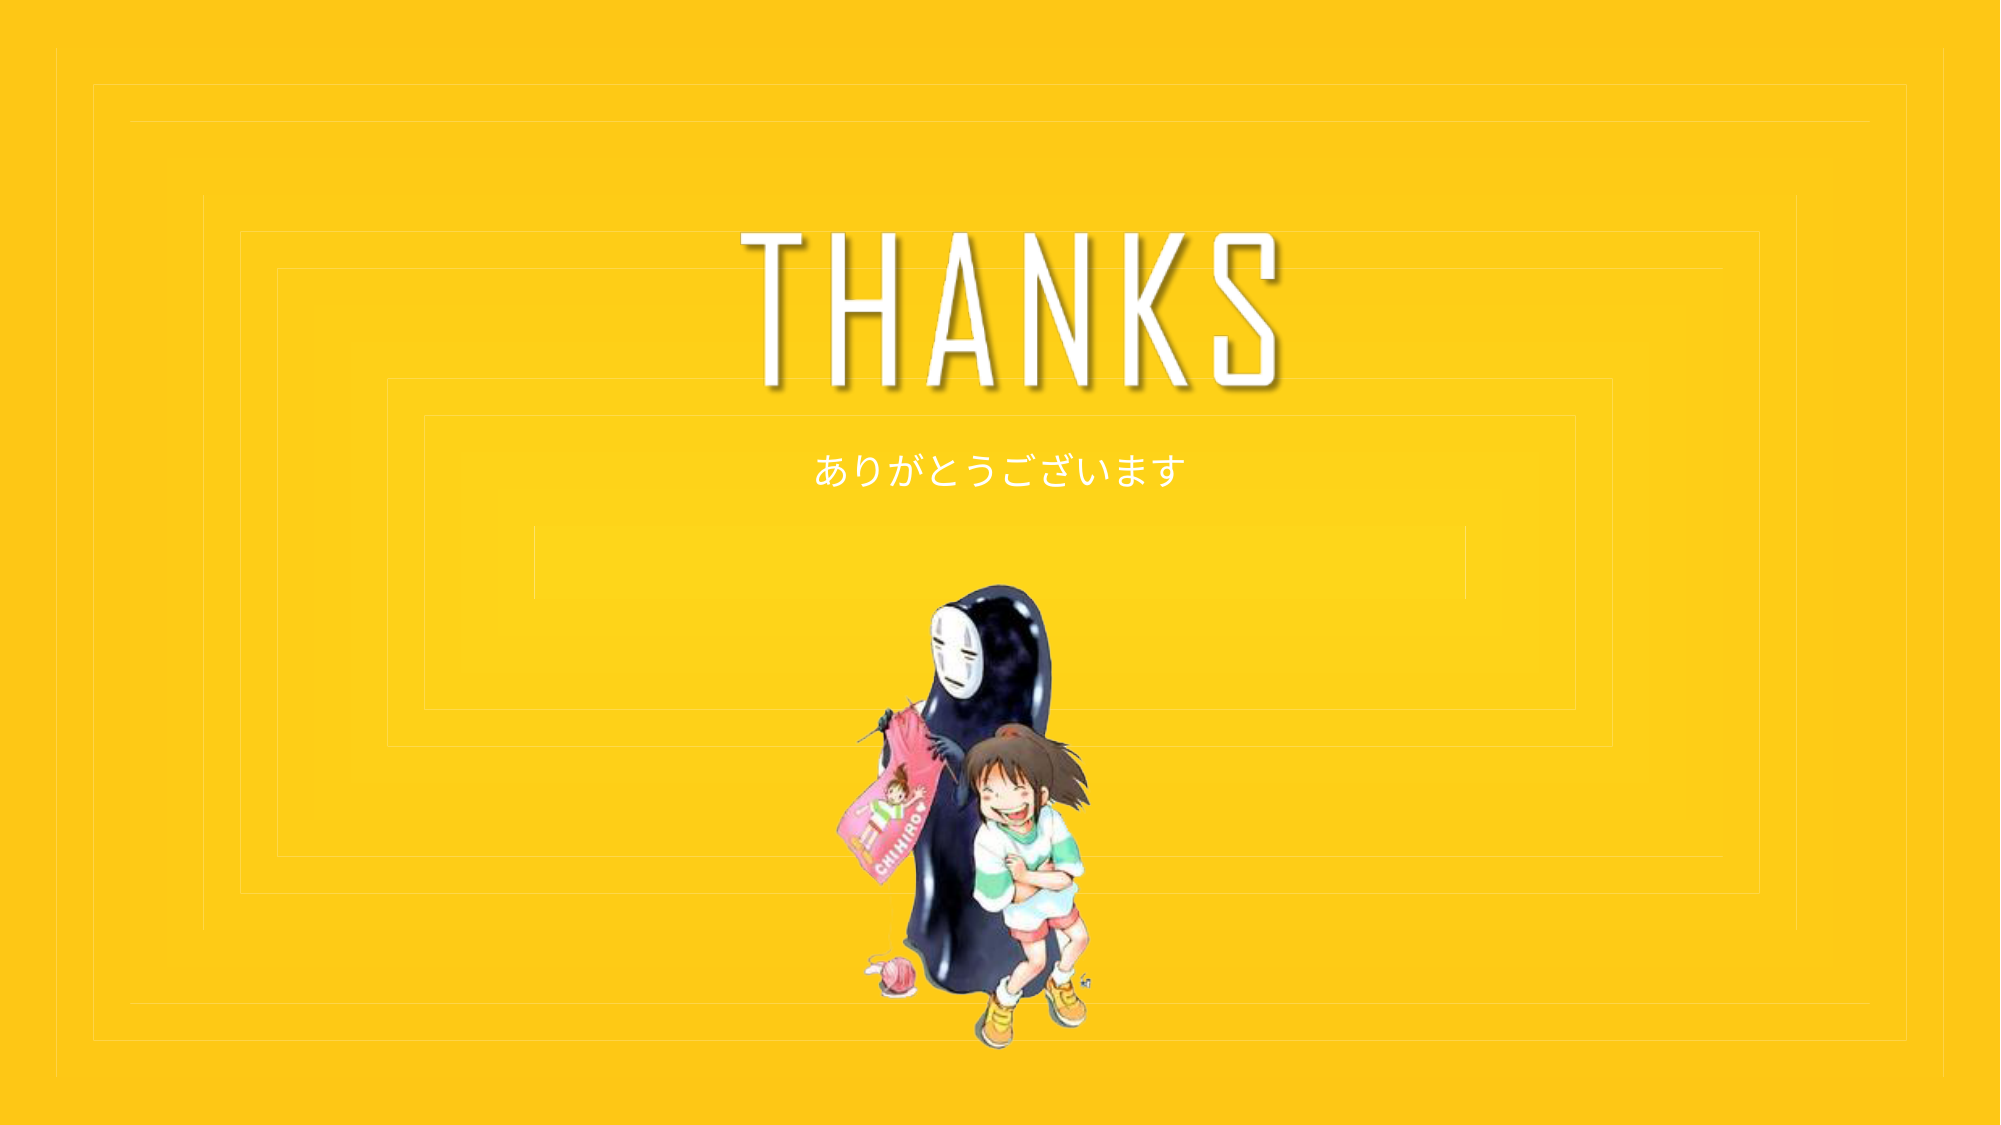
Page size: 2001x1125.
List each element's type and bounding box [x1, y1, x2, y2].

picture [827, 573, 1112, 1058]
picture [614, 126, 1549, 563]
